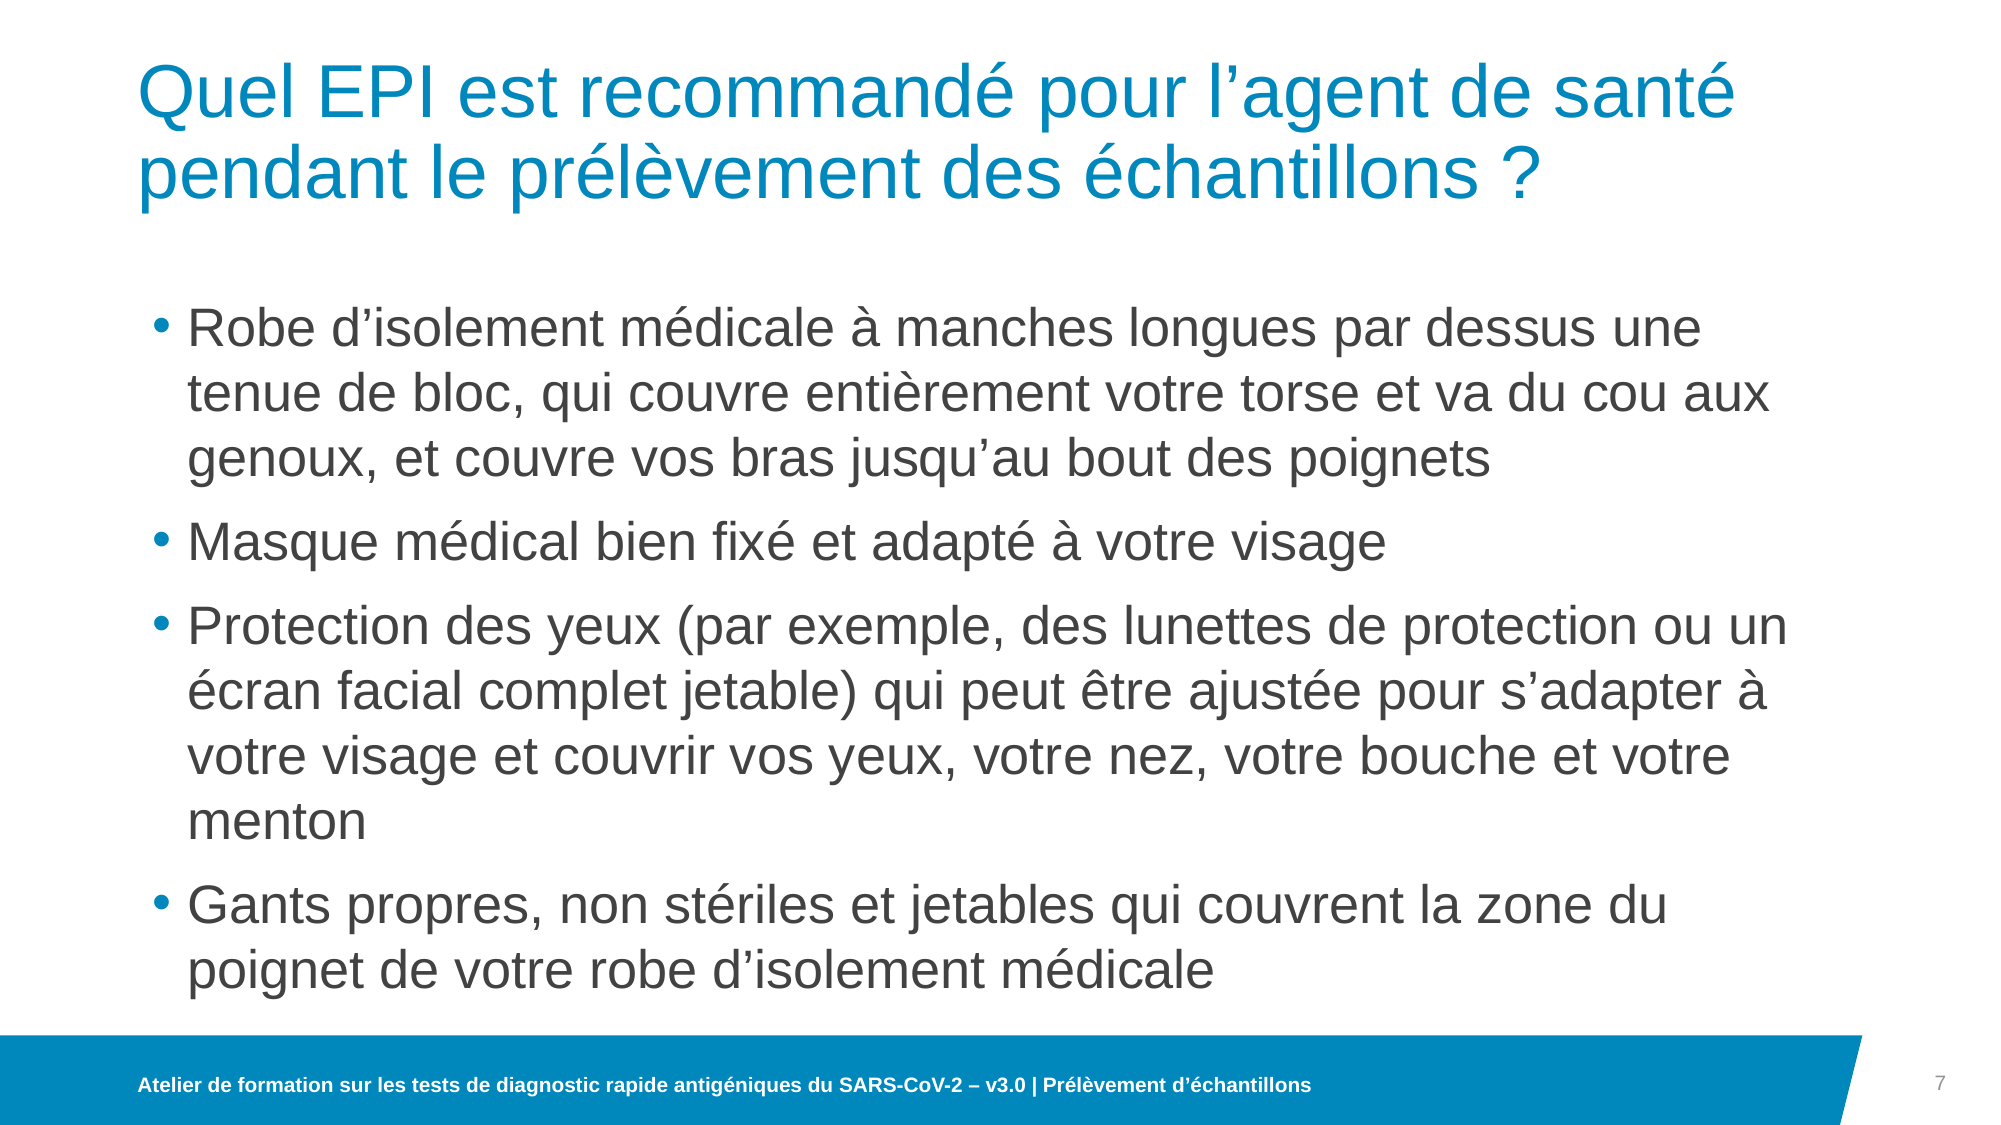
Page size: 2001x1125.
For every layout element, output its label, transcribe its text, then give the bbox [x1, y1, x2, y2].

slide_number 7 [1862, 1035, 1947, 1125]
list Robe d’isolement médicale à manches longues par dessus une tenue de bloc, qui couvre entièrement votre torse et va du cou aux genoux, et couvre vos bras jusqu’au bout des poignets Masque médical bien fixé et adapté à votre visage Protection des yeux (par exemple, des lunettes de protection ou un écran facial complet jetable) qui peut être ajustée pour s’adapter à votre visage et couvrir vos yeux, votre nez, votre bouche et votre menton Gants propres, non stériles et jetables qui couvrent la zone du poignet de votre robe d’isolement médicale [137, 284, 1863, 1014]
footer Atelier de formation sur les tests de diagnostic rapide antigéniques du SARS-CoV-2 – v3.0 | Prélèvement d’échantillons [137, 1042, 1338, 1125]
title Quel EPI est recommandé pour l’agent de santé pendant le prélèvement des échantillons ? [137, 59, 1863, 215]
